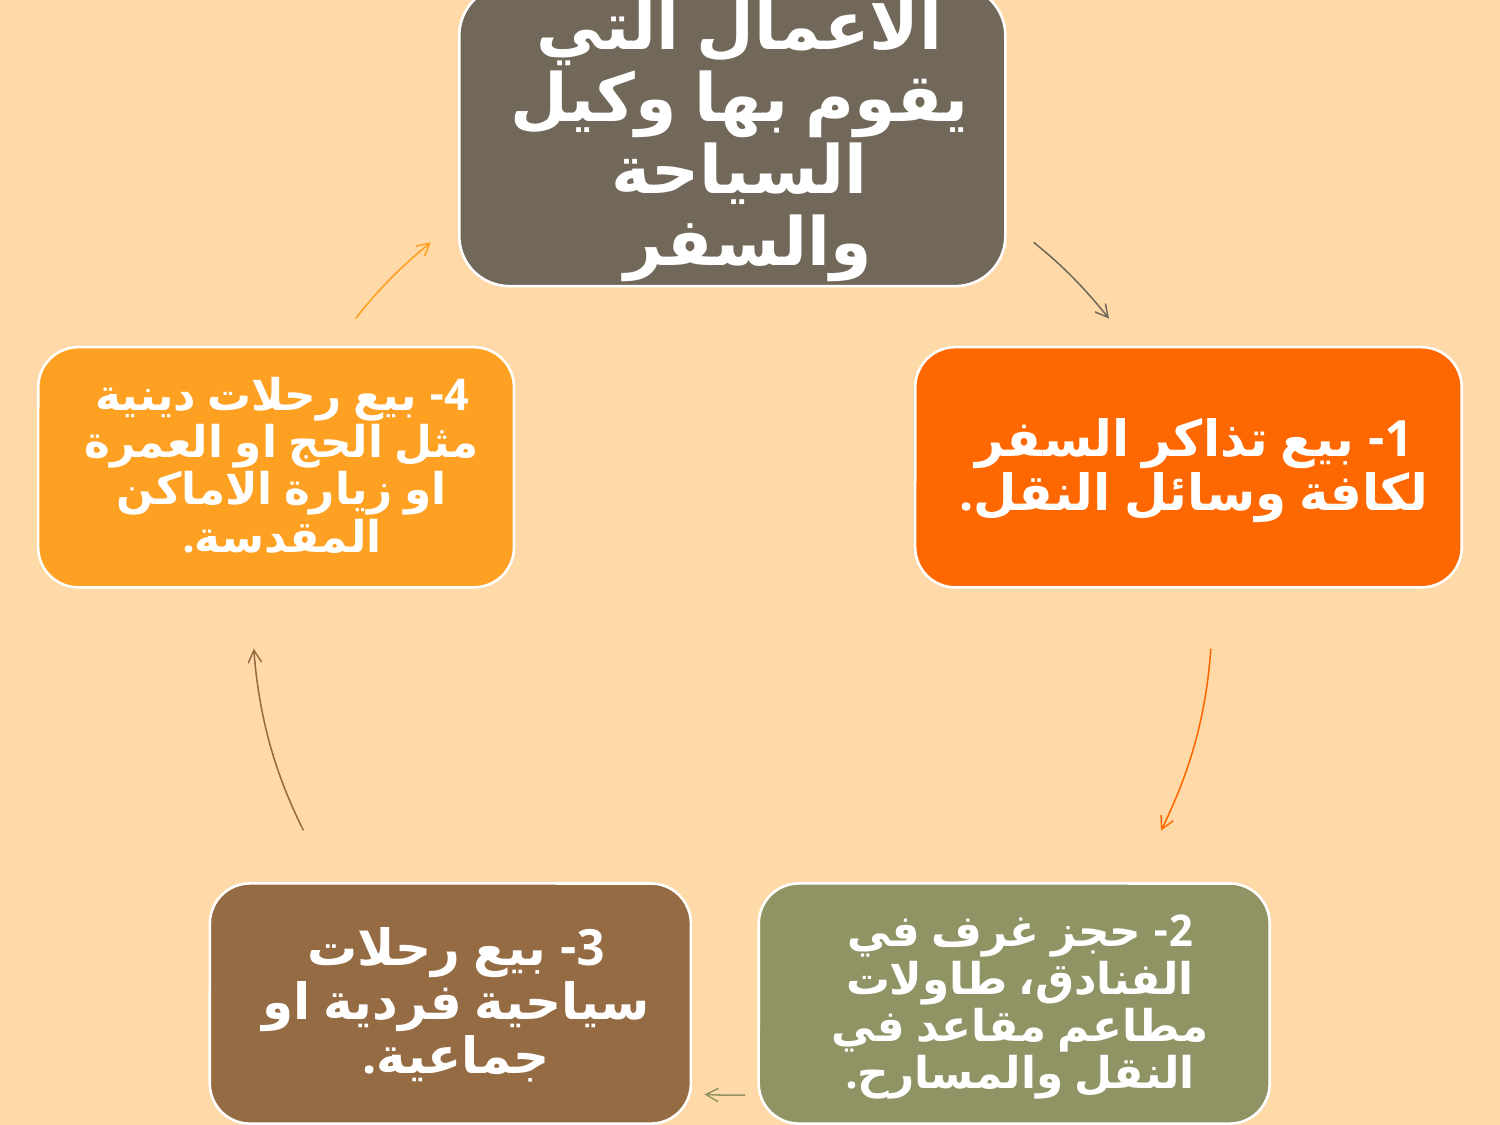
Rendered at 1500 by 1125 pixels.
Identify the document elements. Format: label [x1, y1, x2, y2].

list [0, 0, 1500, 1125]
